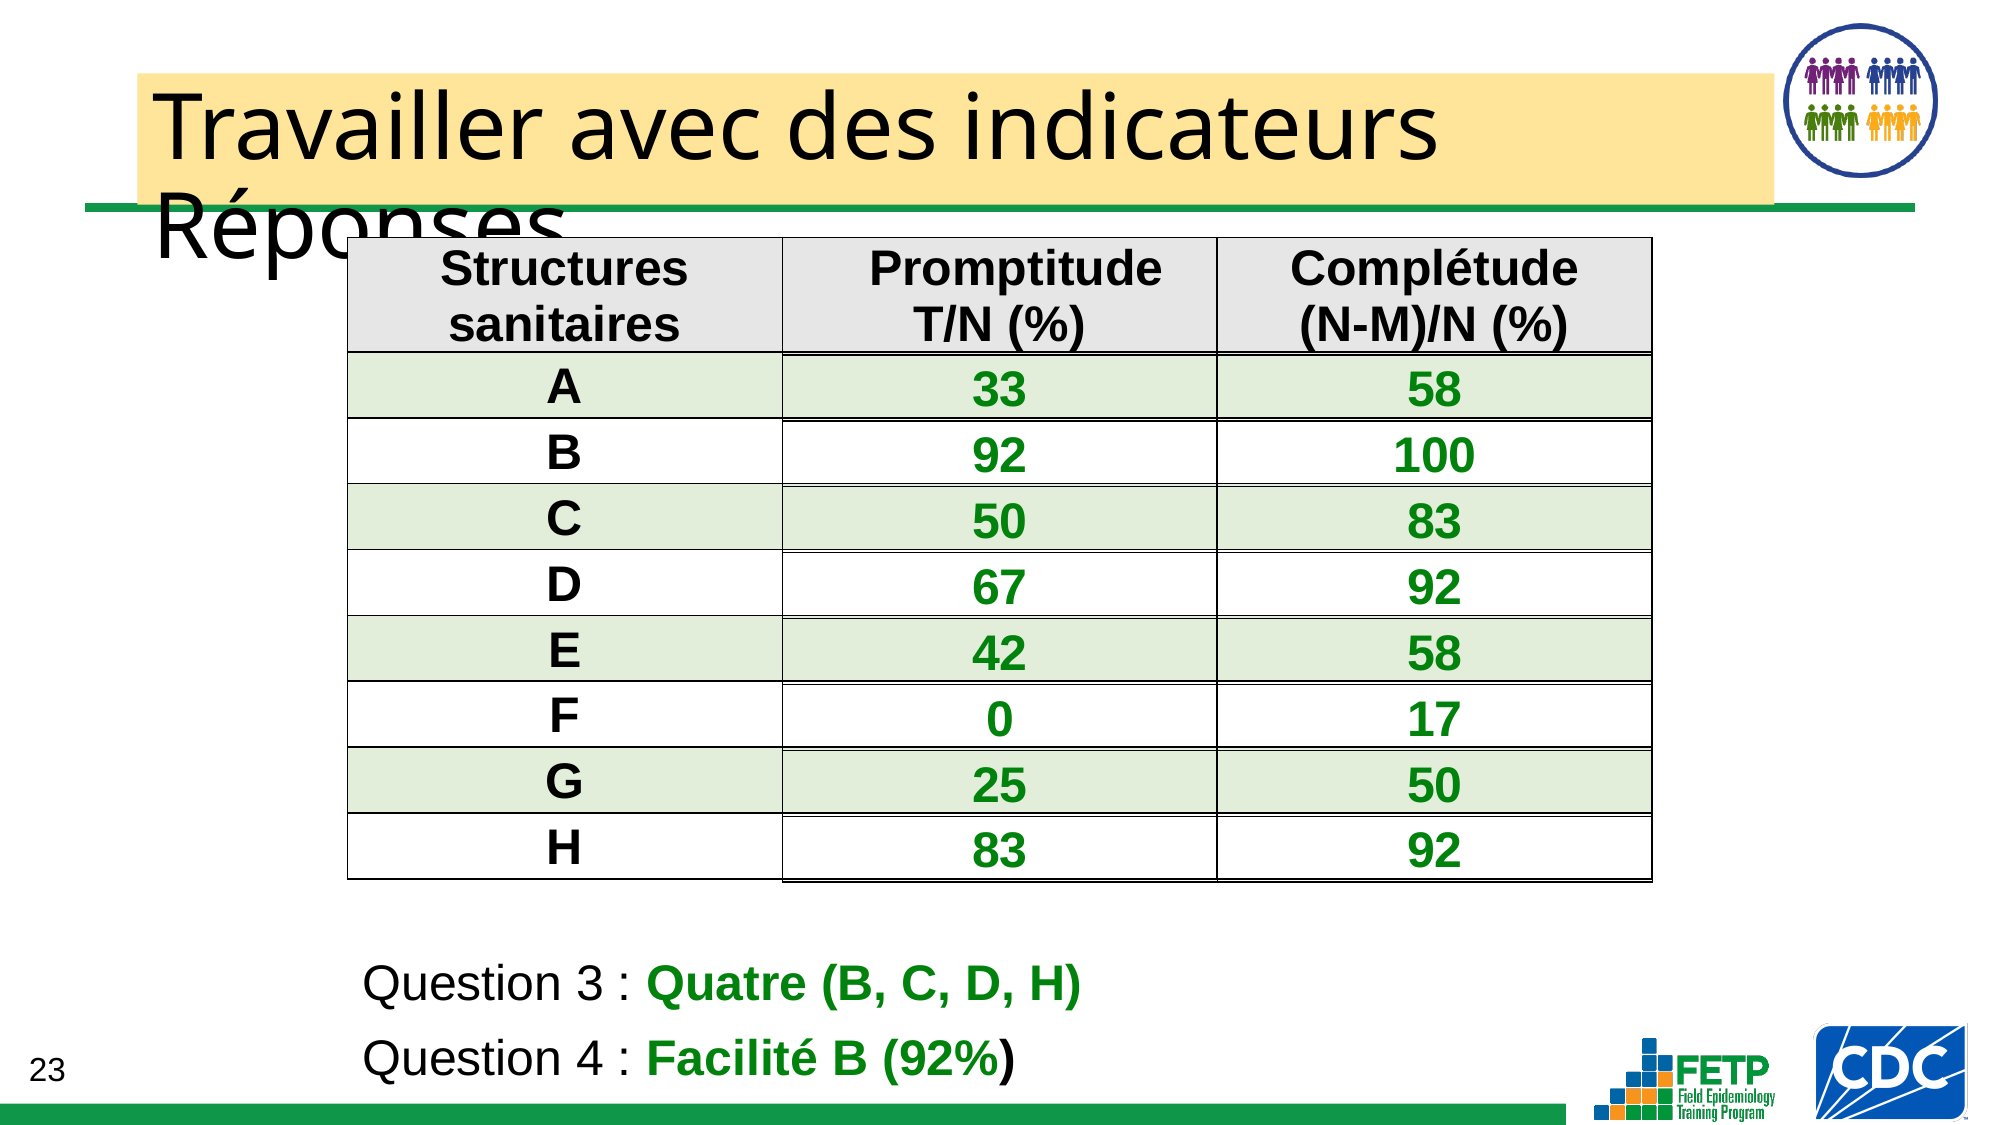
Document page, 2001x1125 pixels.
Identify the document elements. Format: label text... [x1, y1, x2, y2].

table_cell 92 [1218, 553, 1652, 618]
table_cell H [348, 814, 782, 878]
table_cell D [348, 550, 782, 615]
table_cell C [348, 484, 782, 549]
picture [1783, 23, 1938, 178]
table_cell 92 [783, 422, 1217, 486]
table_cell 92 [1218, 817, 1652, 881]
table_header Promptitude T/N (%) [783, 238, 1216, 351]
table_cell 100 [1218, 422, 1652, 486]
picture [1594, 1038, 1775, 1122]
table_cell 50 [783, 487, 1217, 552]
table_cell 83 [1218, 487, 1652, 552]
table_cell 67 [783, 553, 1217, 618]
table_cell G [348, 748, 782, 812]
table_cell A [348, 353, 782, 417]
title Travailler avec des indicateurs Réponses [137, 73, 1775, 205]
table_cell B [348, 419, 782, 483]
table_cell 50 [1218, 751, 1652, 816]
table_header Structures sanitaires [348, 238, 782, 351]
table_header 58 [1218, 356, 1652, 420]
table_cell 42 [783, 619, 1217, 684]
table_header 33 [783, 356, 1217, 420]
picture [1813, 1023, 1968, 1122]
text_box Question 3 : Quatre (B, C, D, H) Question 4 : Facilité B (92%) [347, 950, 1433, 1125]
table_cell F [348, 682, 782, 746]
table_header Complétude (N-M)/N (%) [1218, 238, 1651, 351]
table_cell 0 [783, 685, 1217, 750]
table_cell 25 [783, 751, 1217, 816]
table_cell 58 [1218, 619, 1652, 684]
table_cell E [348, 616, 782, 680]
table_cell 83 [783, 817, 1217, 881]
table_cell 17 [1218, 685, 1652, 750]
